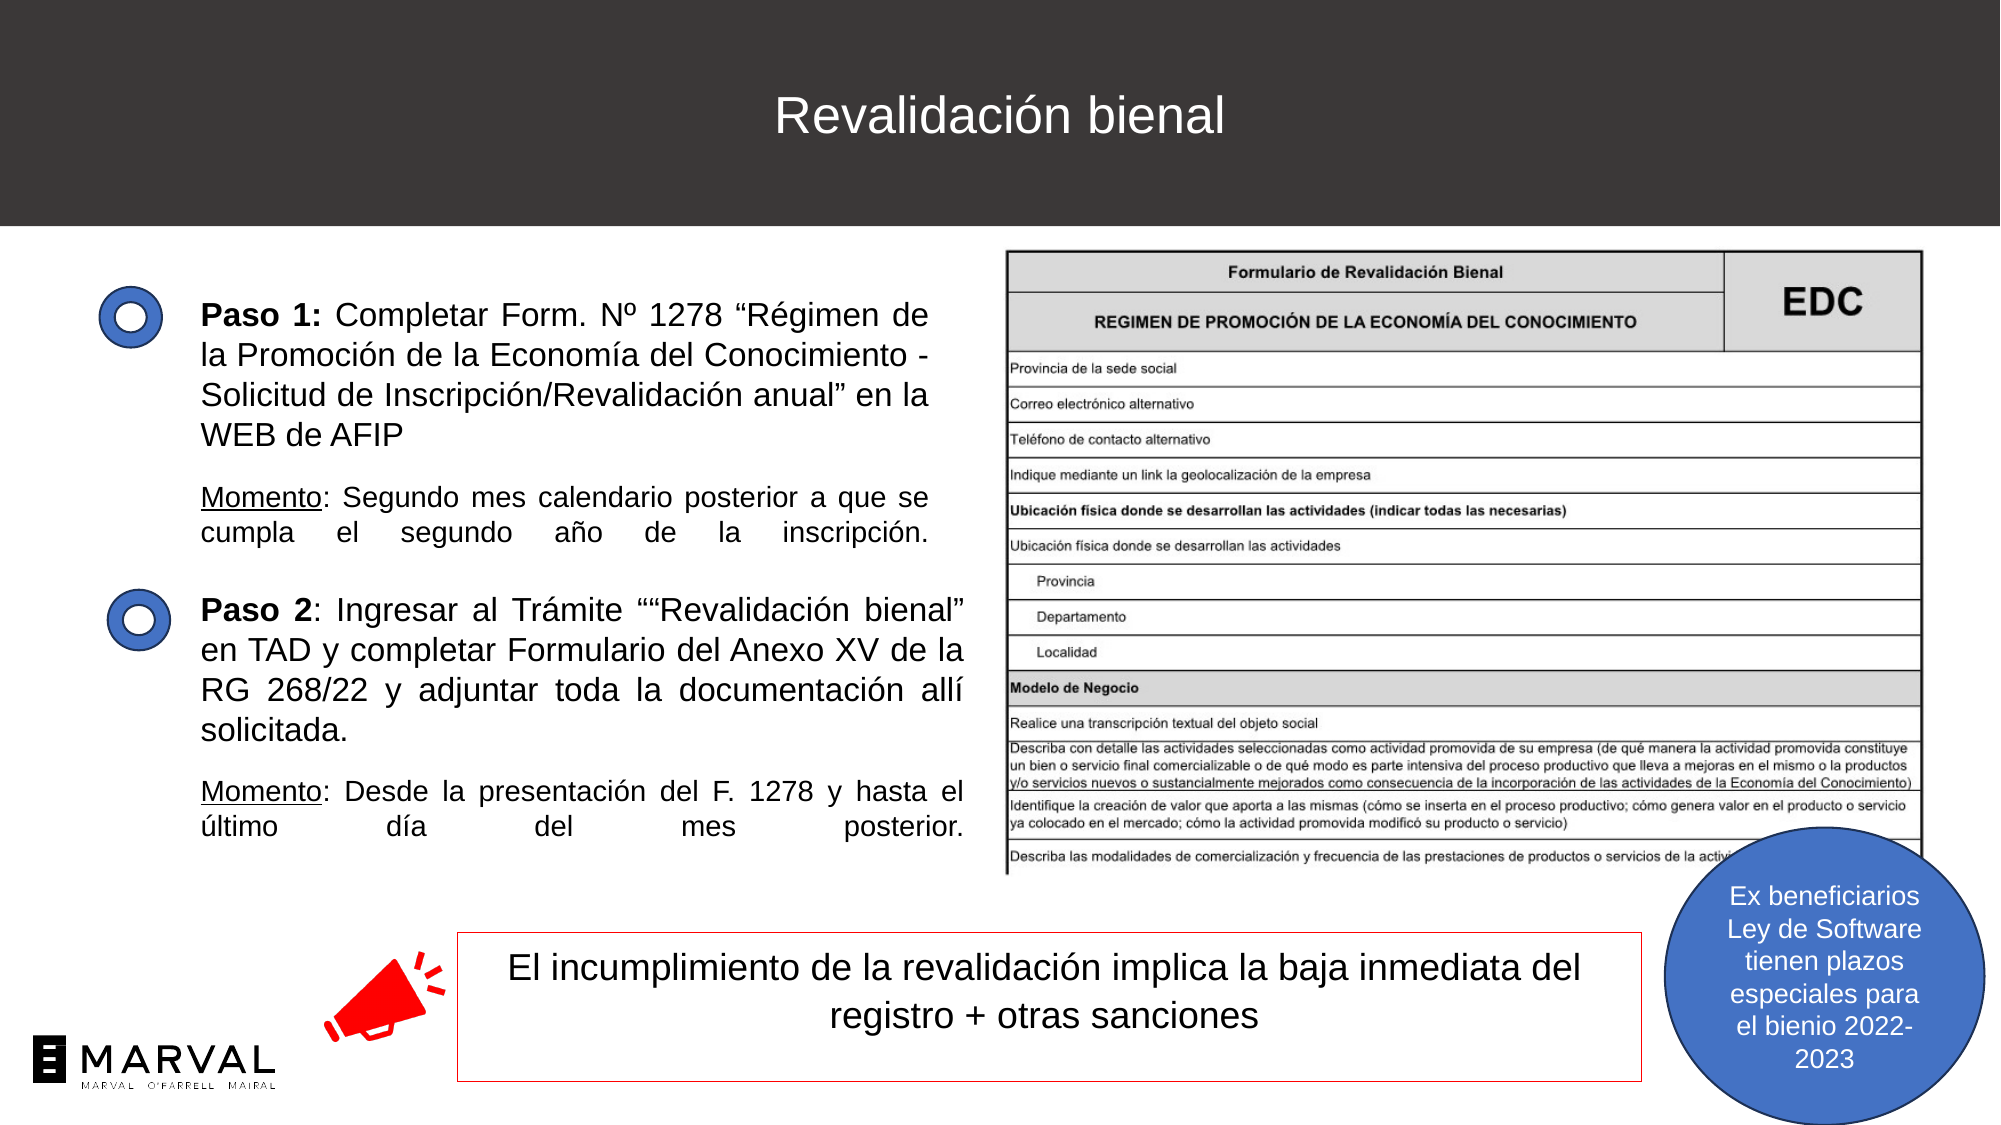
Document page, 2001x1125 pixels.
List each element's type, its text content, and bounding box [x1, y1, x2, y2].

picture [1002, 246, 1927, 879]
text_box Revalidación bienal [0, 0, 2000, 227]
text_box Paso 1: Completar Form. Nº 1278 “Régimen de la Promoción de la Economía del Conocimiento - Solicitud de Inscripción/Revalidación anual” en la WEB de AFIP Momento: Segundo mes calendario posterior a que se cumpla el segundo año de la inscripción. [157, 286, 945, 591]
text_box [33, 1035, 275, 1090]
text_box Ex beneficiarios Ley de Software tienen plazos especiales para el bienio 2022-2023 [1663, 860, 1986, 1125]
text_box Paso 2: Ingresar al Trámite ““Revalidación bienal” en TAD y completar Formulario del Anexo XV de la RG 268/22 y adjuntar toda la documentación allí solicitada. Momento: Desde la presentación del F. 1278 y hasta el último día del mes posterior. [157, 580, 980, 886]
text_box [98, 285, 157, 349]
picture [307, 922, 458, 1074]
text_box [106, 588, 172, 652]
text_box El incumplimiento de la revalidación implica la baja inmediata del registro + otras sanciones [457, 932, 1642, 1082]
